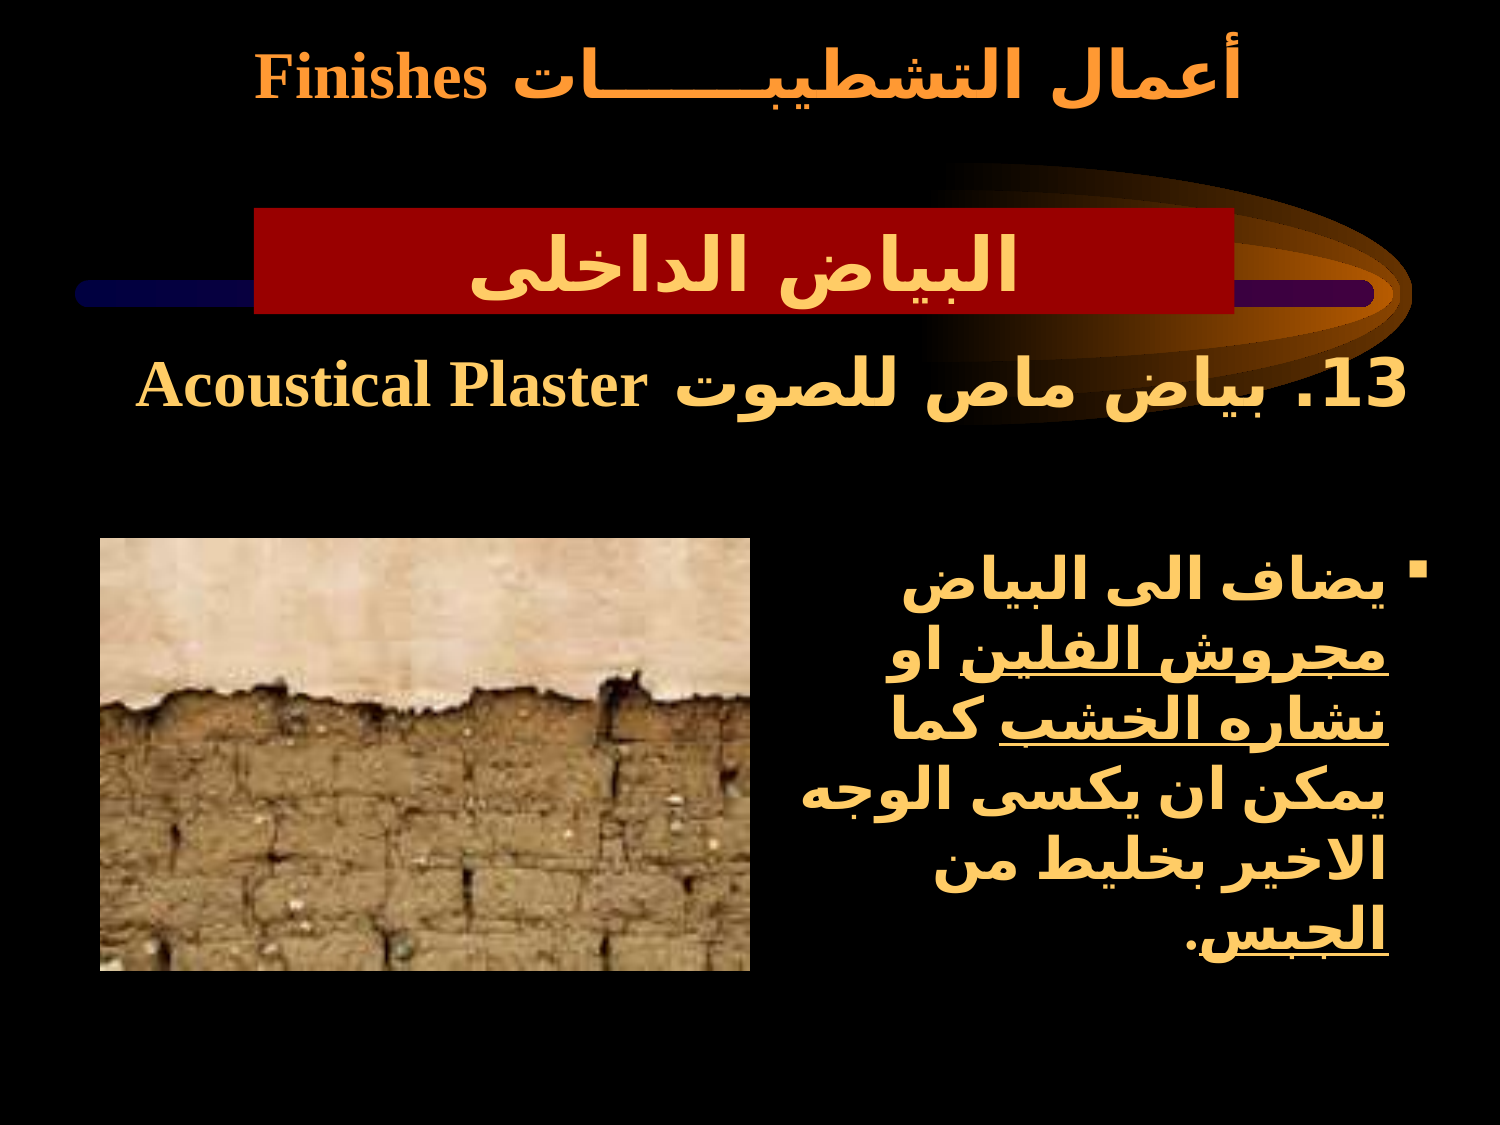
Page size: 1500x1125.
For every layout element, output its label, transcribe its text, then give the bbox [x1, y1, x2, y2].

picture [99, 538, 751, 972]
text_box 13. بياض ماص للصوت Acoustical Plaster [478, 326, 1046, 433]
text_box البياض الداخلى [253, 207, 1235, 315]
text_box يضاف الى البياض مجروش الفلين او نشاره الخشب كما يمكن ان يكسى الوجه الاخير بخليط من الجبس. [761, 609, 1447, 894]
text_box أعمال التشطيبـــــــات Finishes [183, 19, 1317, 126]
